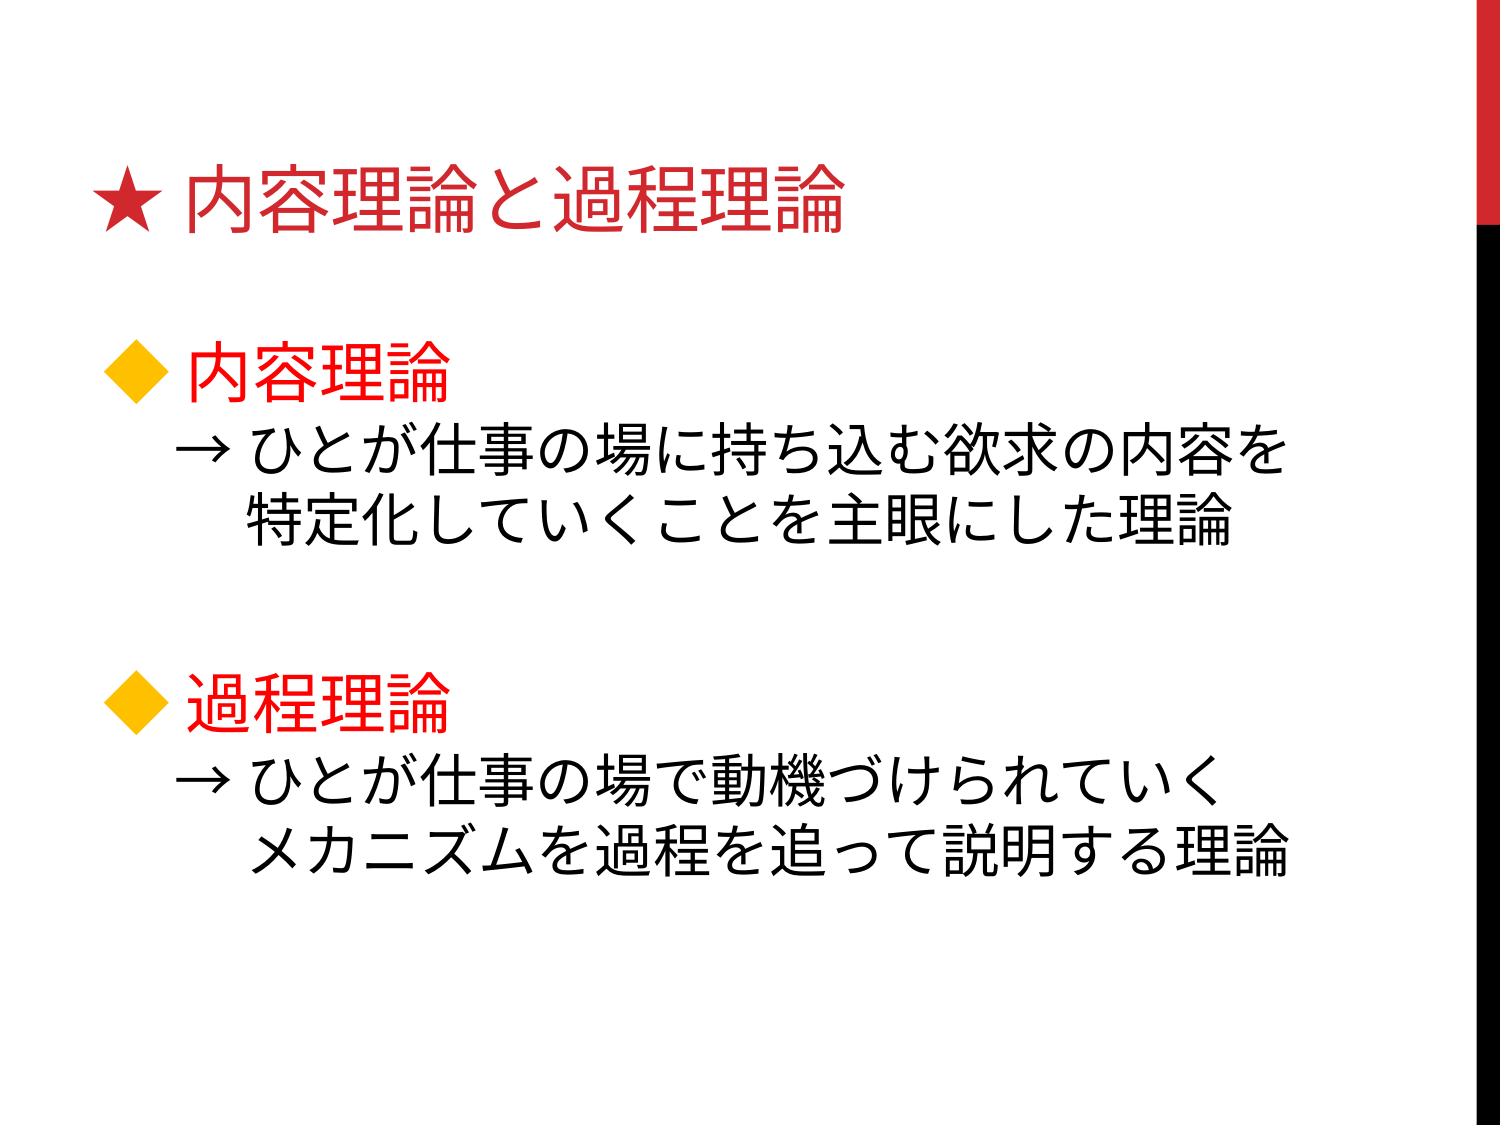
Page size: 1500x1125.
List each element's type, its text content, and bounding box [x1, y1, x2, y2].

text_box →ひとが仕事の場で動機づけられていく メカニズムを過程を追って説明する理論 [159, 736, 1353, 892]
title ★内容理論と過程理論 [75, 25, 1025, 250]
text_box →ひとが仕事の場に持ち込む欲求の内容を 特定化していくことを主眼にした理論 [159, 405, 1353, 561]
text_box ◆過程理論 [88, 653, 1294, 749]
text_box ◆内容理論 [88, 323, 1294, 418]
